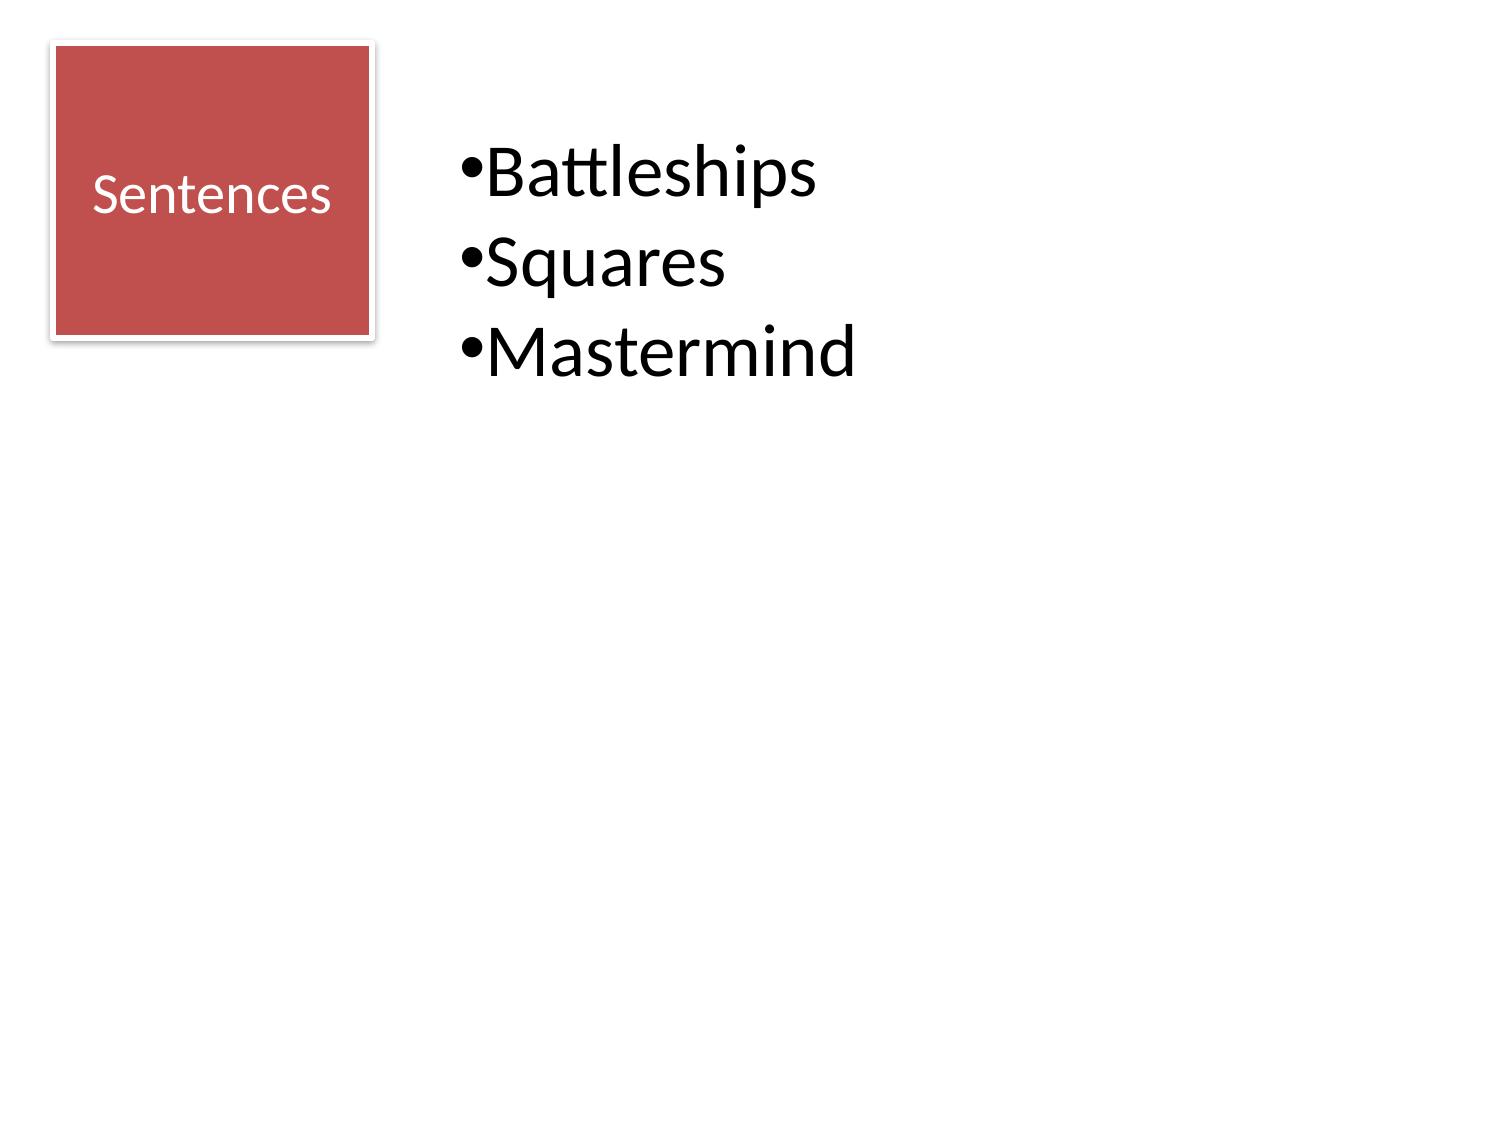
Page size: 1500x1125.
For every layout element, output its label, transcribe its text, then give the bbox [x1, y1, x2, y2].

text_box Battleships Squares Mastermind [444, 113, 874, 669]
text_box Sentences [50, 40, 375, 341]
